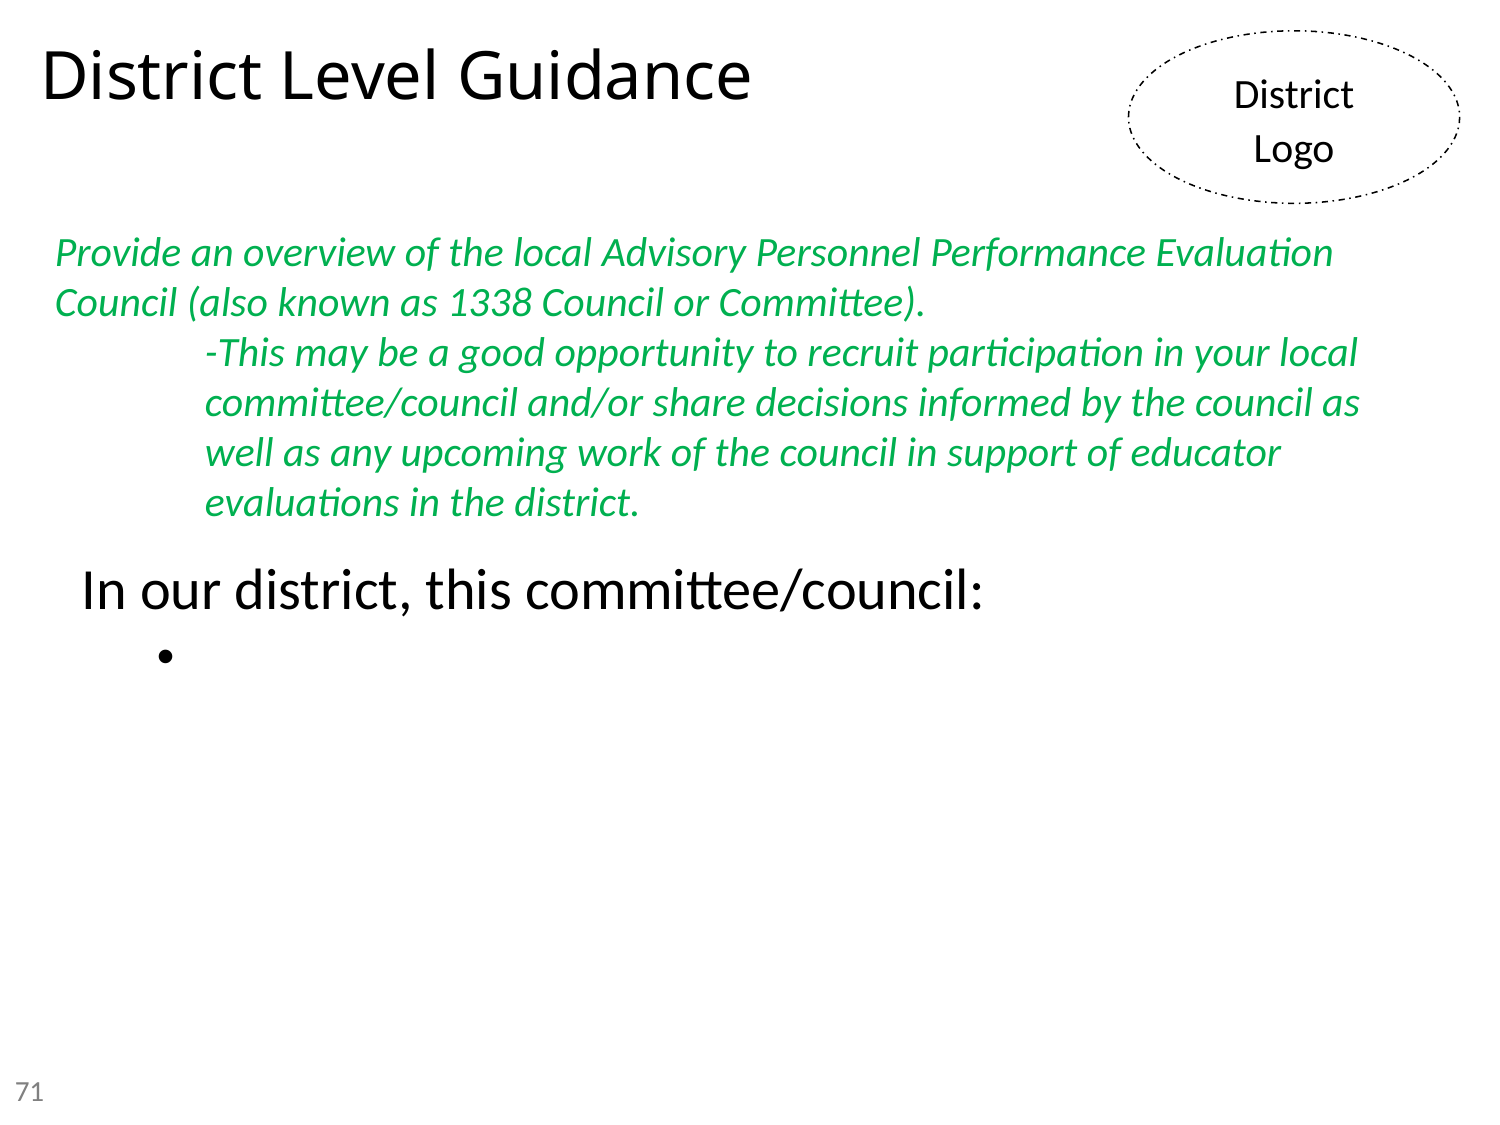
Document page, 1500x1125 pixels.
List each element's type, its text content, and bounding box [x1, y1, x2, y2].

title District Level Guidance [40, 41, 1038, 166]
list In our district, this committee/council: [66, 551, 1384, 995]
text_box District Logo [1128, 30, 1460, 204]
slide_number 71 [0, 1065, 338, 1125]
text_box Provide an overview of the local Advisory Personnel Performance Evaluation Council (also known as 1338 Council or Committee). -This may be a good opportunity to recruit participation in your local committee/council and/or share decisions informed by the council as well as any upcoming work of the council in support of educator evaluations in the district. [40, 216, 1410, 532]
